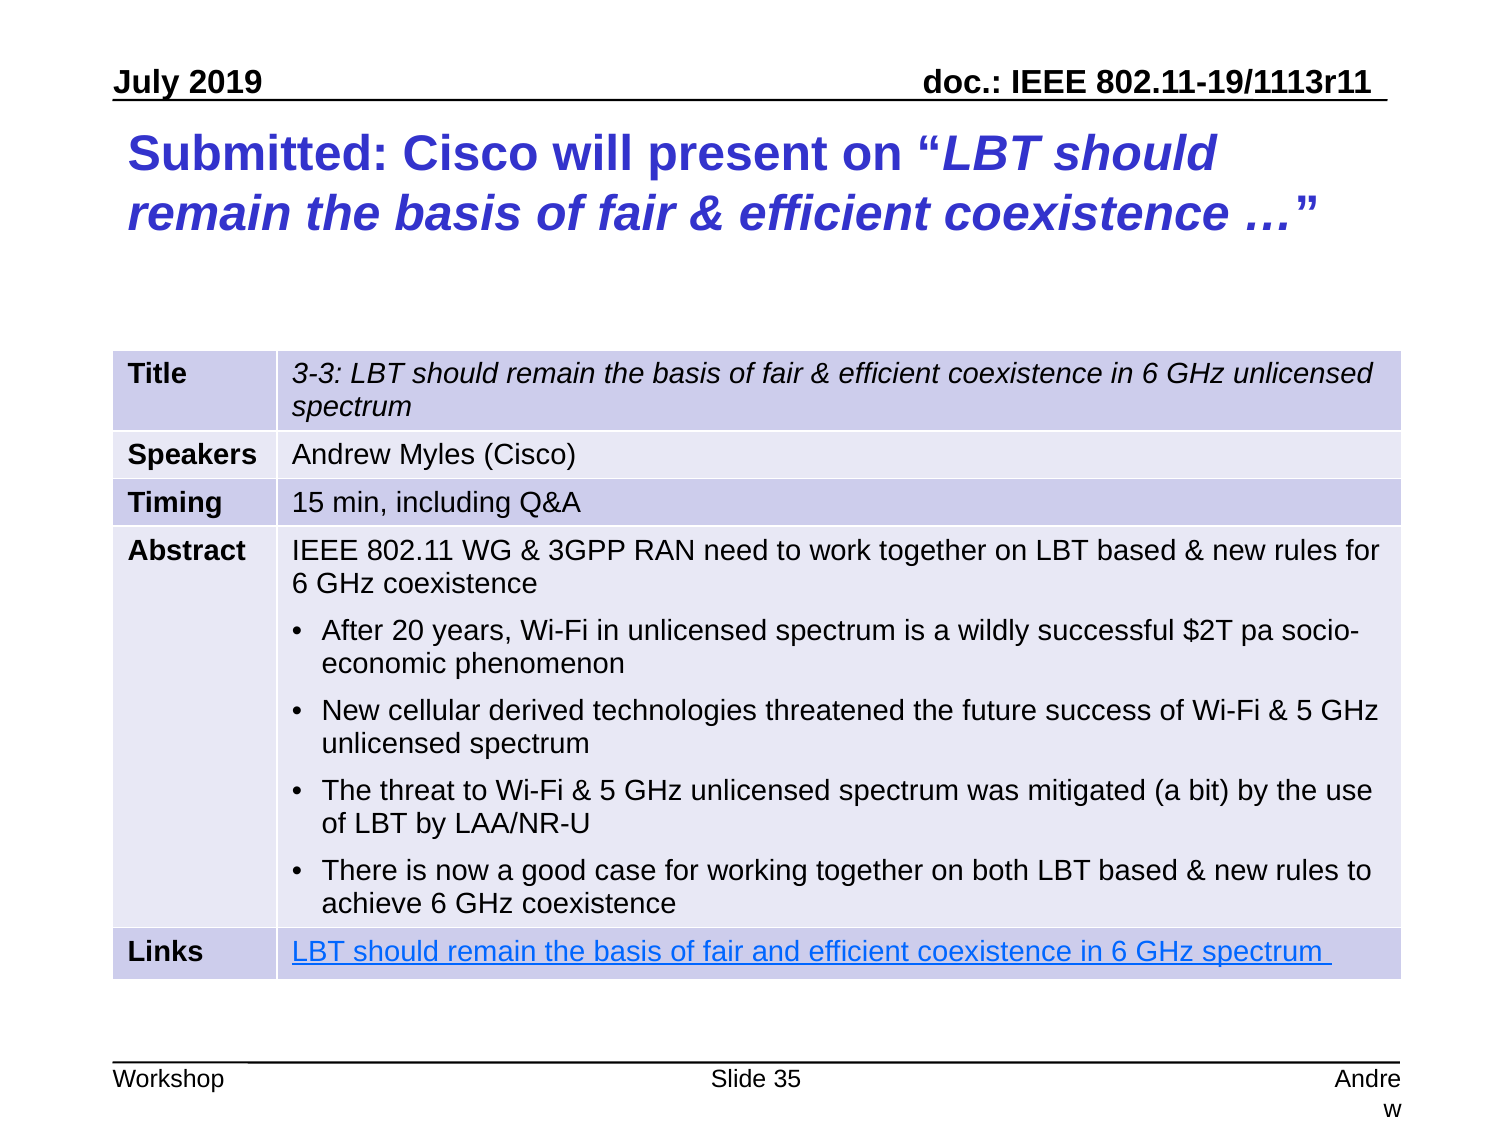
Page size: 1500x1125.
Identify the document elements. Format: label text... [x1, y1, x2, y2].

table_cell Timing [113, 479, 276, 525]
table_cell 15 min, including Q&A [278, 479, 1401, 525]
table_cell IEEE 802.11 WG & 3GPP RAN need to work together on LBT based & new rules for 6 GHz coexistence After 20 years, Wi-Fi in unlicensed spectrum is a wildly successful $2T pa socio-economic phenomenon New cellular derived technologies threatened the future success of Wi-Fi & 5 GHz unlicensed spectrum The threat to Wi-Fi & 5 GHz unlicensed spectrum was mitigated (a bit) by the use of LBT by LAA/NR-U There is now a good case for working together on both LBT based & new rules to achieve 6 GHz coexistence [278, 527, 1401, 927]
title Submitted: Cisco will present on “LBT should remain the basis of fair & efficient coexistence …” [112, 112, 1388, 288]
table_header Title [113, 351, 276, 430]
slide_number Slide 35 [709, 1061, 803, 1093]
footer Andrew Myles, Cisco [1320, 1061, 1402, 1093]
table_header 3-3: LBT should remain the basis of fair & efficient coexistence in 6 GHz unlicensed spectrum [278, 351, 1401, 430]
table_cell Abstract [113, 527, 276, 927]
table_cell Links [113, 928, 276, 979]
table_cell Andrew Myles (Cisco) [278, 432, 1401, 478]
table_cell LBT should remain the basis of fair and efficient coexistence in 6 GHz spectrum [278, 928, 1401, 979]
table_cell Speakers [113, 432, 276, 478]
